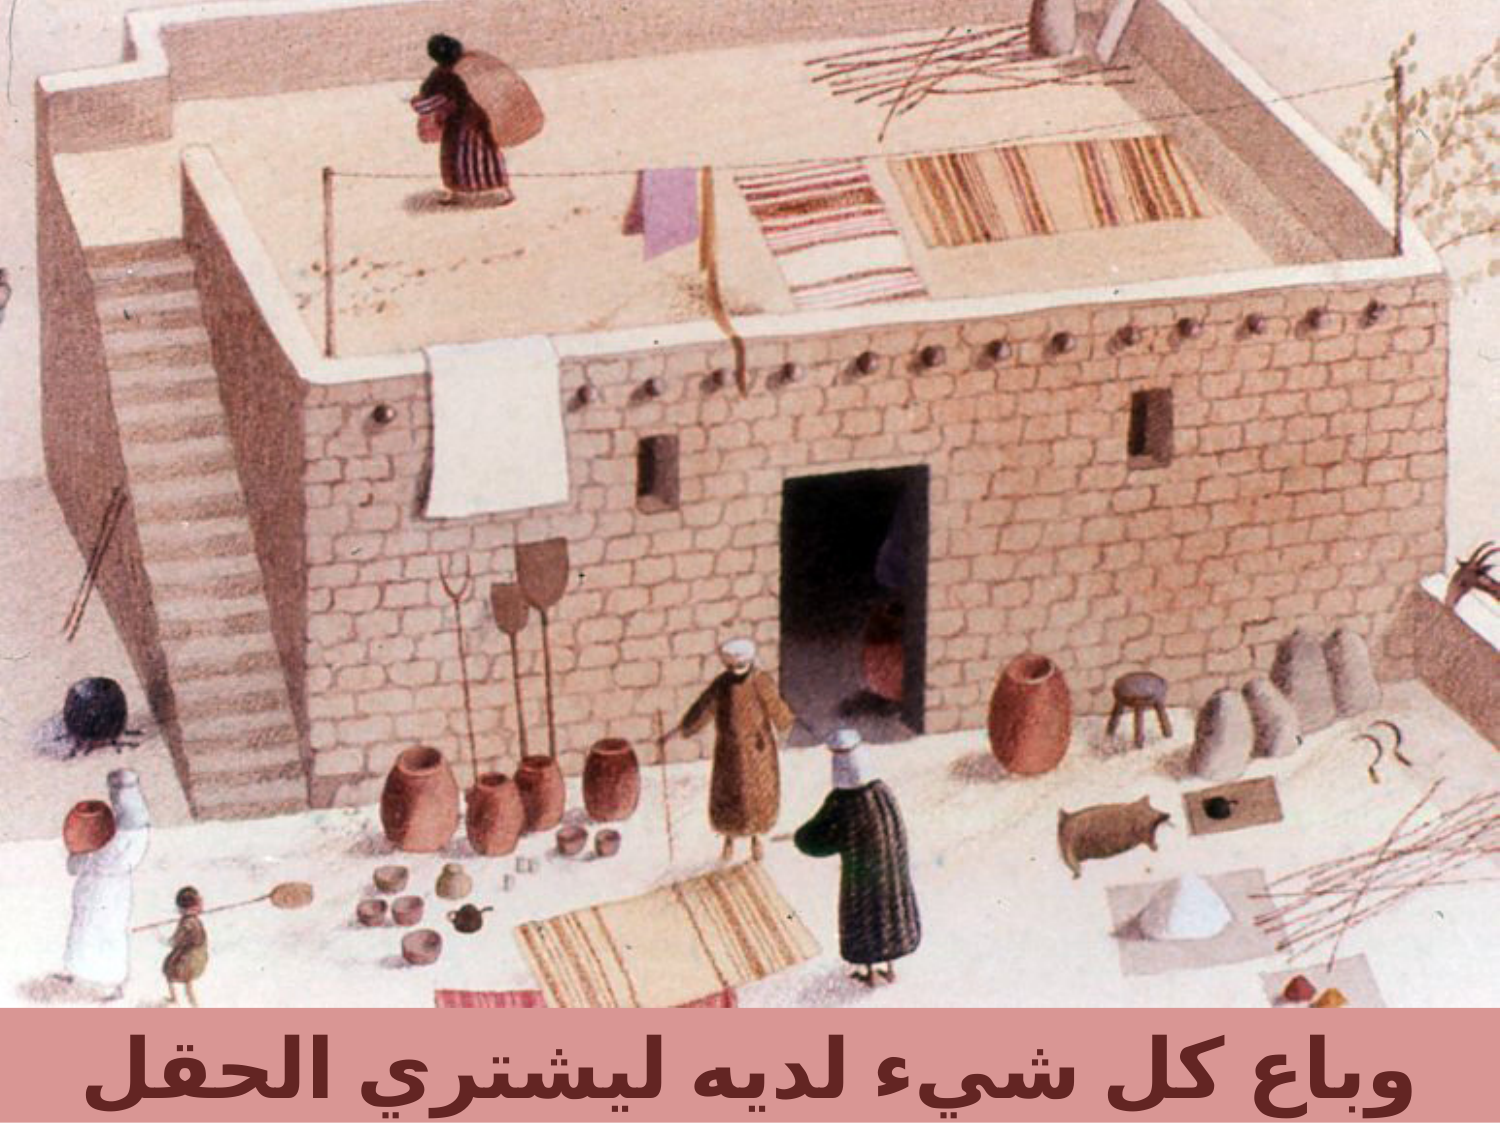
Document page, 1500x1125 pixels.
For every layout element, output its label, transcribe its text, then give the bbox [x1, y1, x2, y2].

text_box وباع كل شيء لديه ليشتري الحقل [0, 1014, 1500, 1123]
picture [0, 0, 1500, 1008]
